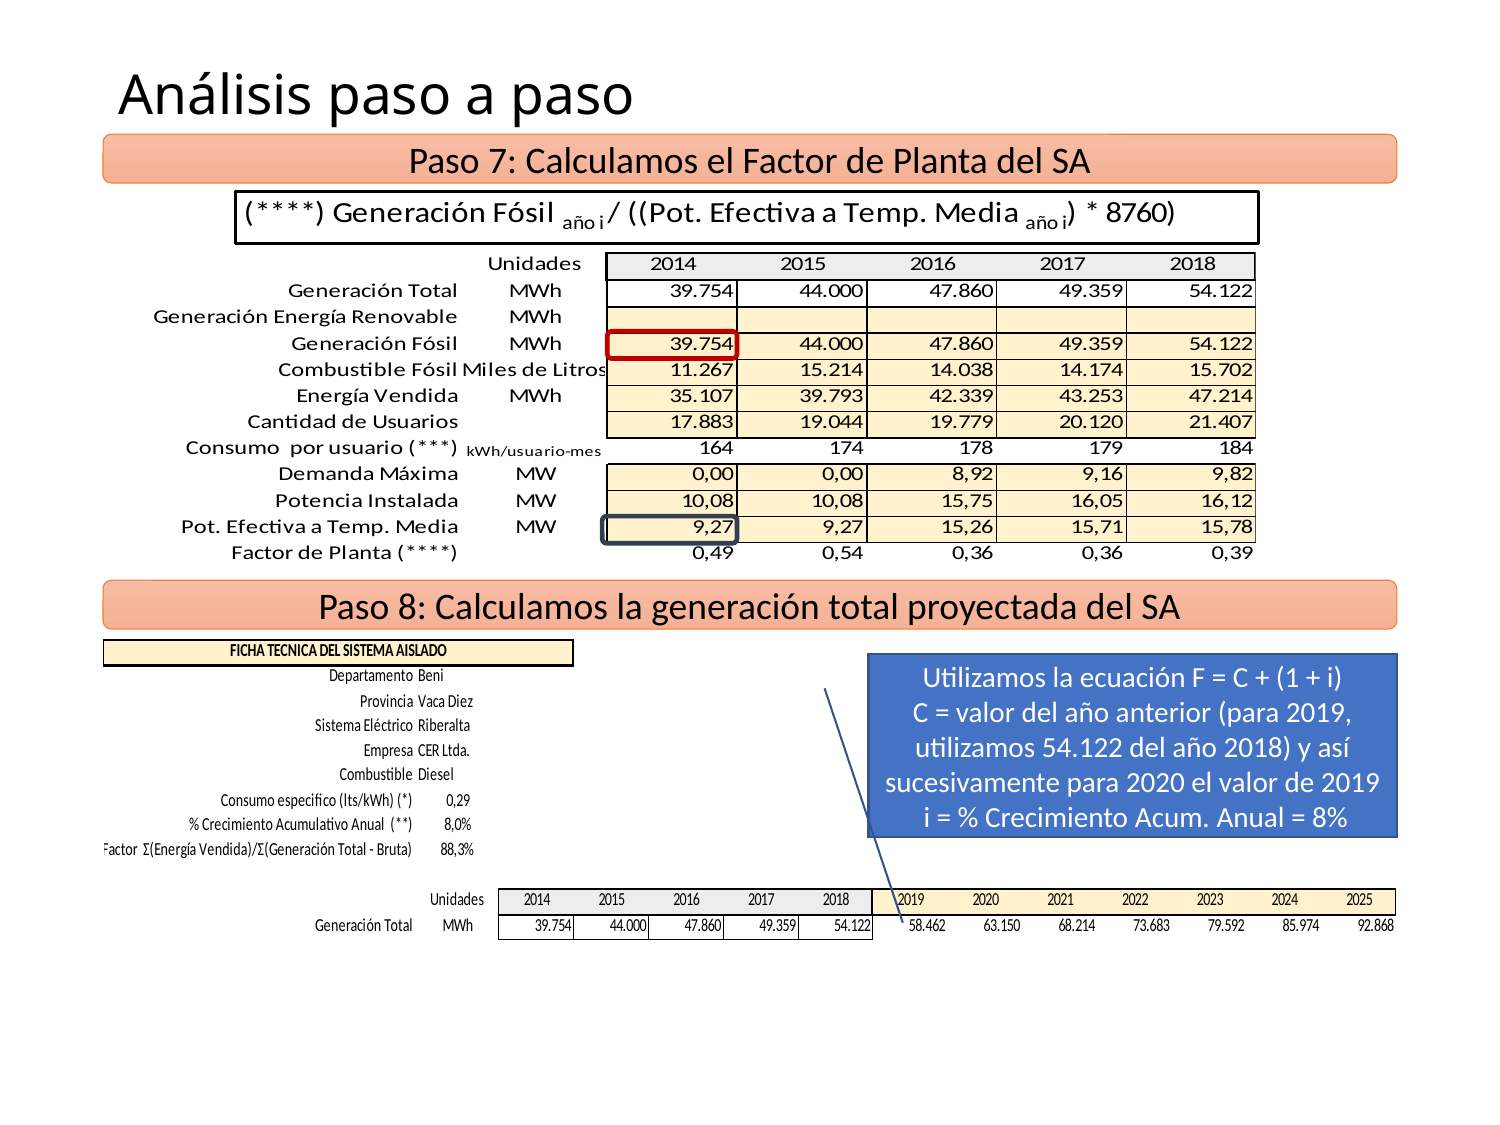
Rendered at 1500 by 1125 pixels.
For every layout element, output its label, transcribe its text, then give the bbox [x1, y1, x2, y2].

title Análisis paso a paso [103, 59, 1397, 135]
picture [237, 193, 1258, 242]
text_box Paso 8: Calculamos la generación total proyectada del SA [102, 579, 1398, 630]
text_box Paso 7: Calculamos el Factor de Planta del SA [102, 133, 1398, 184]
picture [103, 252, 1258, 570]
picture [103, 639, 1397, 941]
